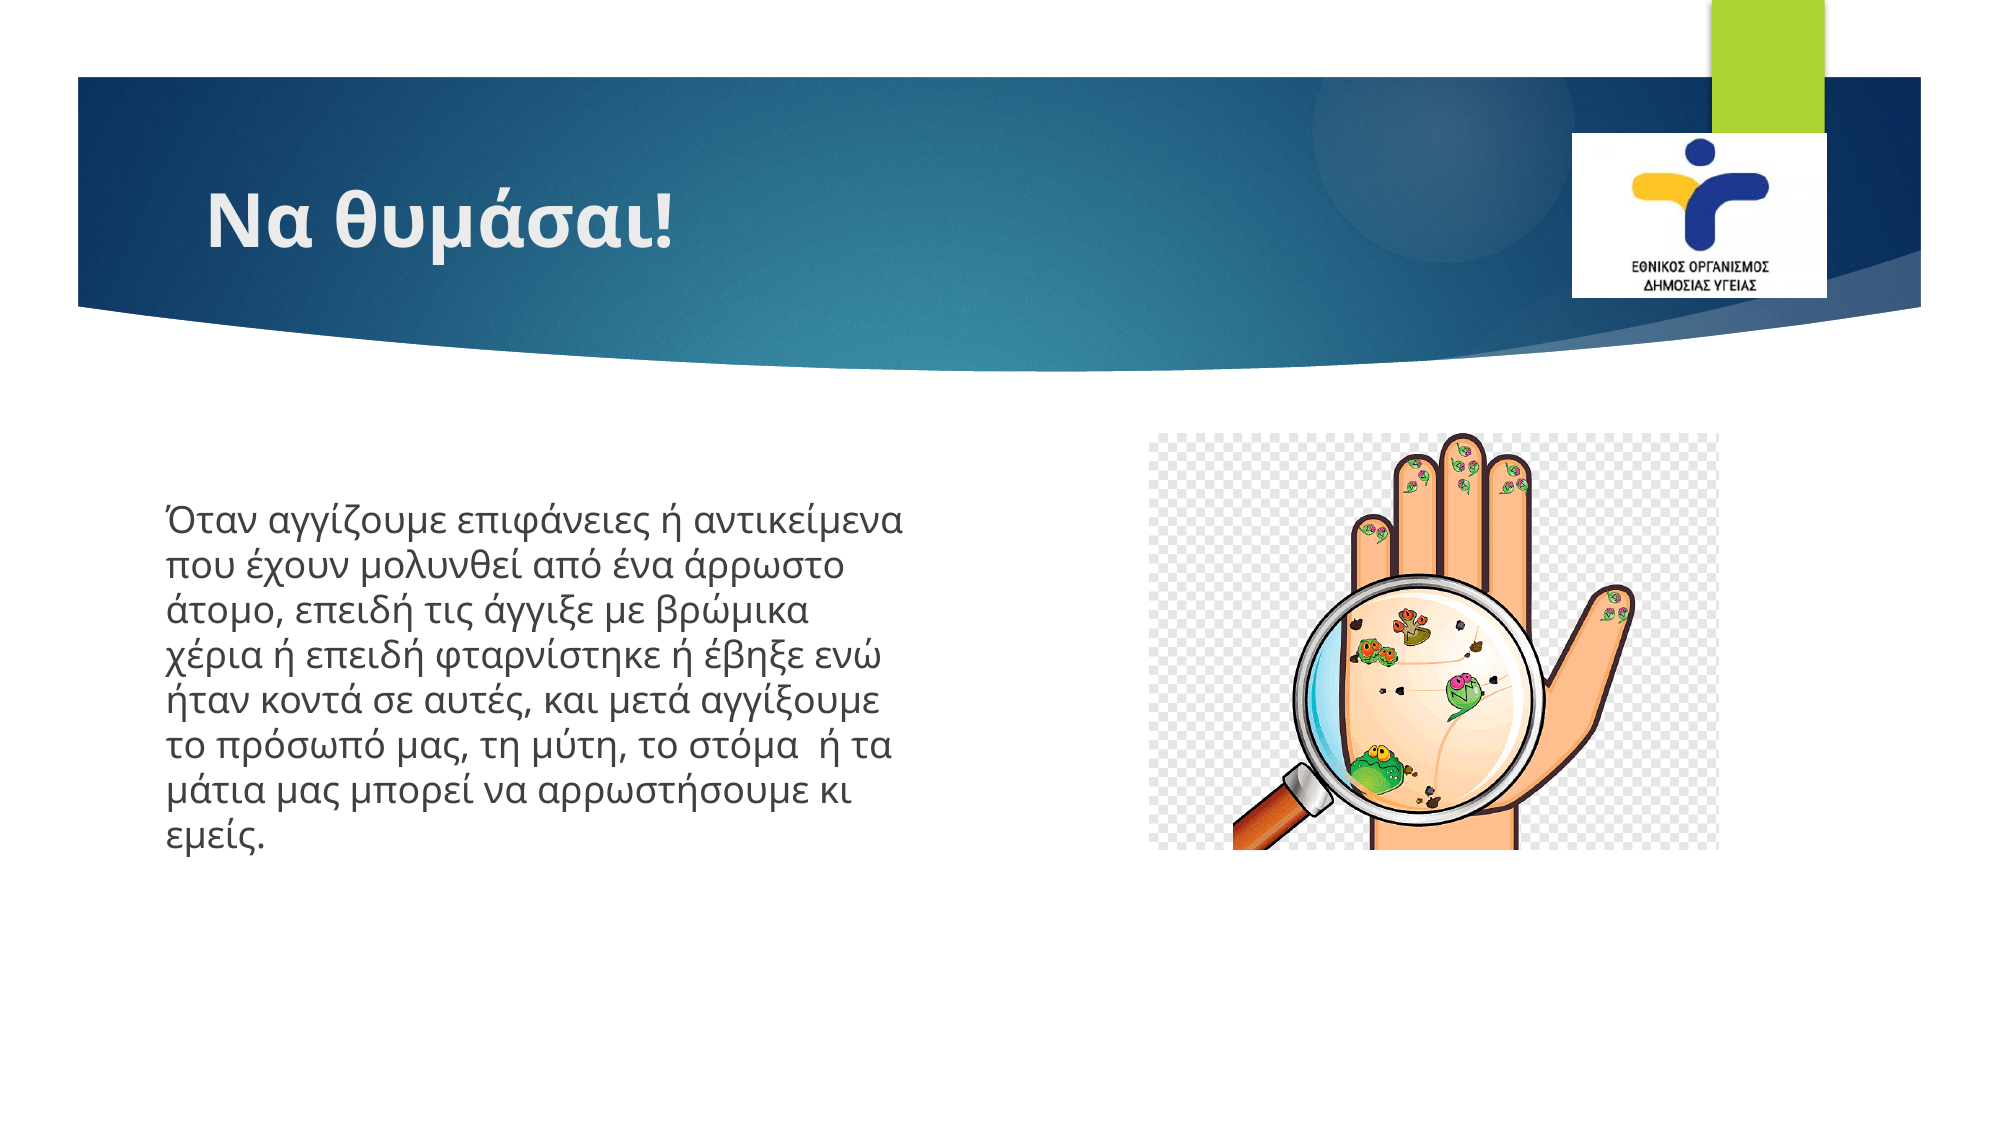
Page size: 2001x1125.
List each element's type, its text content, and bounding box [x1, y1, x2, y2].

title Να θυμάσαι! [189, 159, 1566, 276]
picture [1149, 433, 1719, 850]
picture [1571, 133, 1827, 298]
list Όταν αγγίζουμε επιφάνειες ή αντικείμενα που έχουν μολυνθεί από ένα άρρωστο άτομο, επειδή τις άγγιξε με βρώμικα χέρια ή επειδή φταρνίστηκε ή έβηξε ενώ ήταν κοντά σε αυτές, και μετά αγγίξουμε το πρόσωπό μας, τη μύτη, το στόμα ή τα μάτια μας μπορεί να αρρωστήσουμε κι εμείς. [150, 488, 925, 1049]
